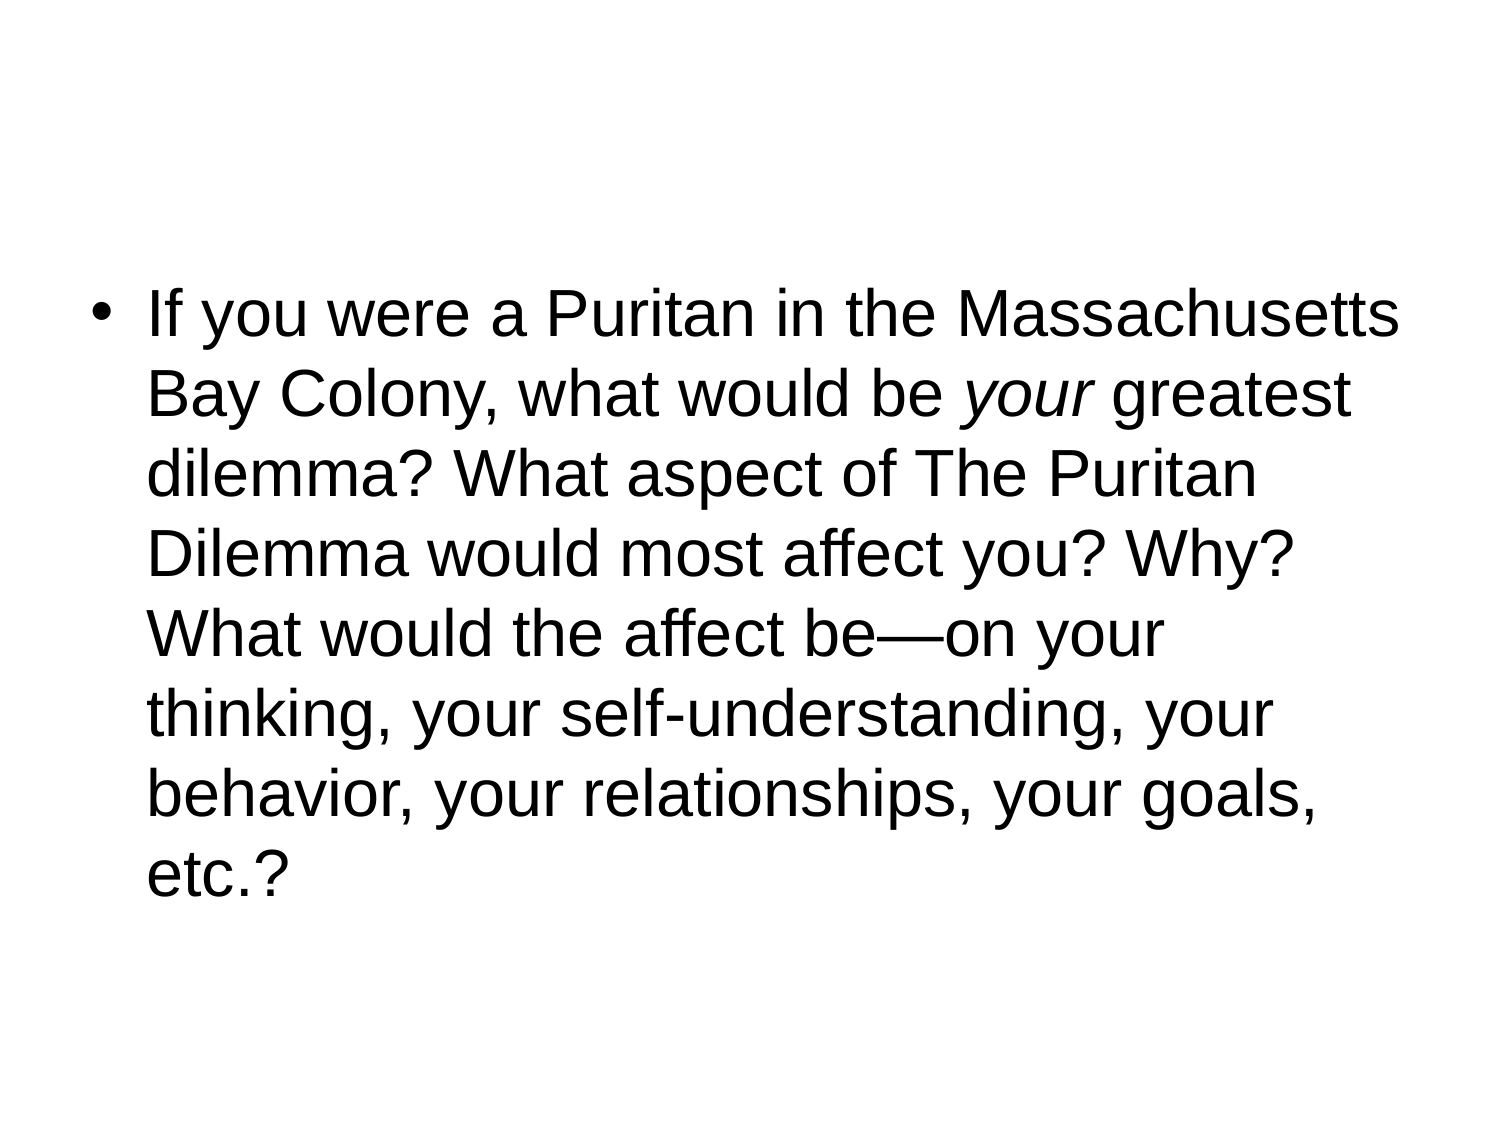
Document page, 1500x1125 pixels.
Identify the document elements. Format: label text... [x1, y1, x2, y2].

list If you were a Puritan in the Massachusetts Bay Colony, what would be your greatest dilemma? What aspect of The Puritan Dilemma would most affect you? Why? What would the affect be—on your thinking, your self-understanding, your behavior, your relationships, your goals, etc.? [75, 262, 1425, 1005]
